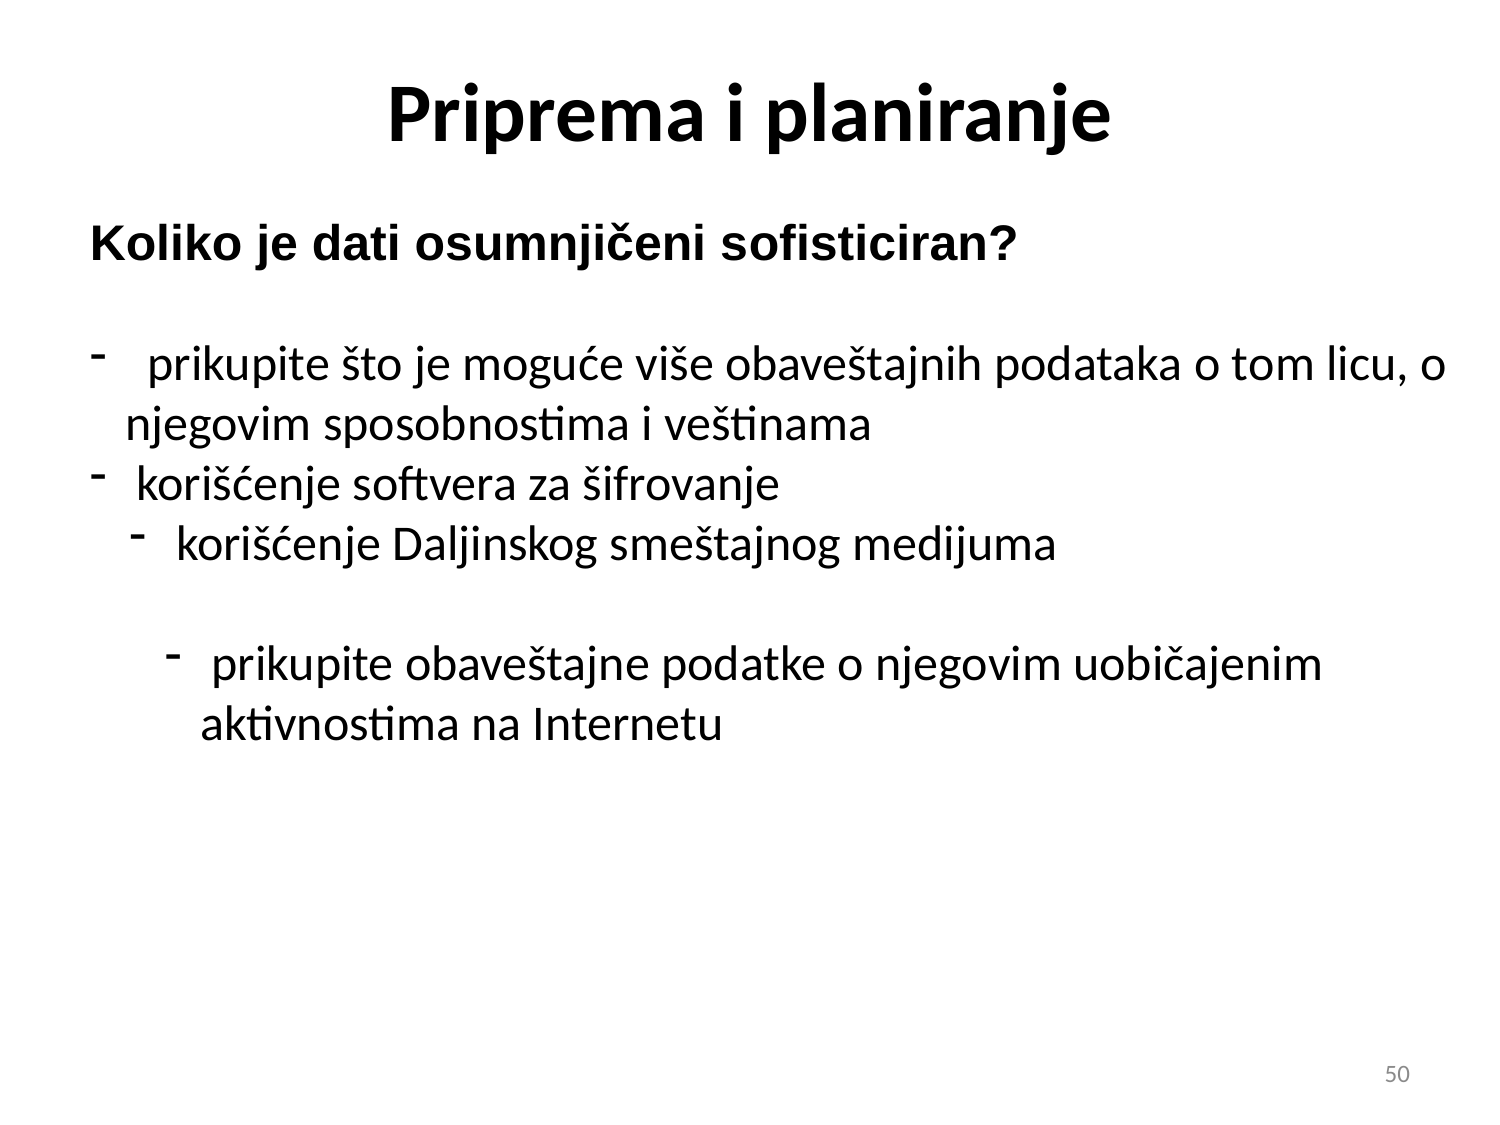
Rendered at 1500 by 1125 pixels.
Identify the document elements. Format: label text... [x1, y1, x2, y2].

slide_number 50 [1074, 1042, 1425, 1103]
title Priprema i planiranje [74, 44, 1426, 173]
text_box Koliko je dati osumnjičeni sofisticiran? prikupite što je moguće više obaveštajnih podataka o tom licu, o njegovim sposobnostima i veštinama korišćenje softvera za šifrovanje korišćenje Daljinskog smeštajnog medijuma prikupite obaveštajne podatke o njegovim uobičajenim aktivnostima na Internetu [75, 202, 1472, 1005]
